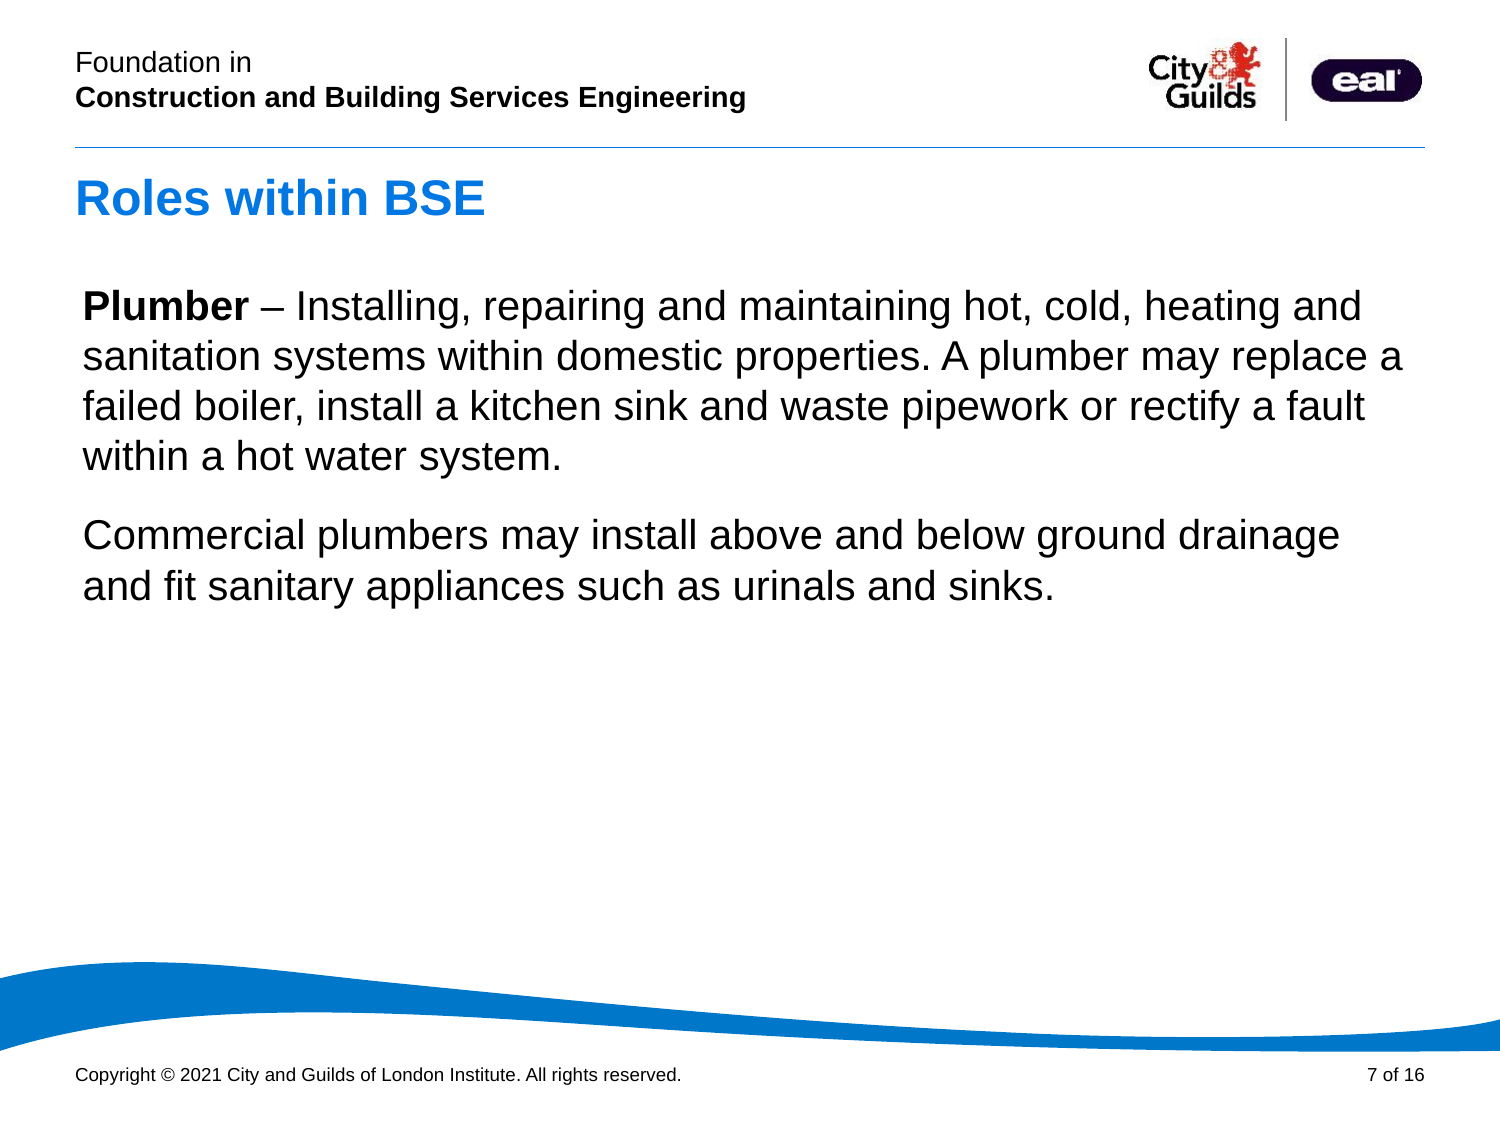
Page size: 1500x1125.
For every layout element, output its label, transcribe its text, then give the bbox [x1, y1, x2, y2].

title Roles within BSE [74, 165, 1426, 229]
picture [1149, 38, 1422, 121]
list Plumber – Installing, repairing and maintaining hot, cold, heating and sanitation systems within domestic properties. A plumber may replace a failed boiler, install a kitchen sink and waste pipework or rectify a fault within a hot water system. Commercial plumbers may install above and below ground drainage and fit sanitary appliances such as urinals and sinks. [82, 278, 1418, 752]
